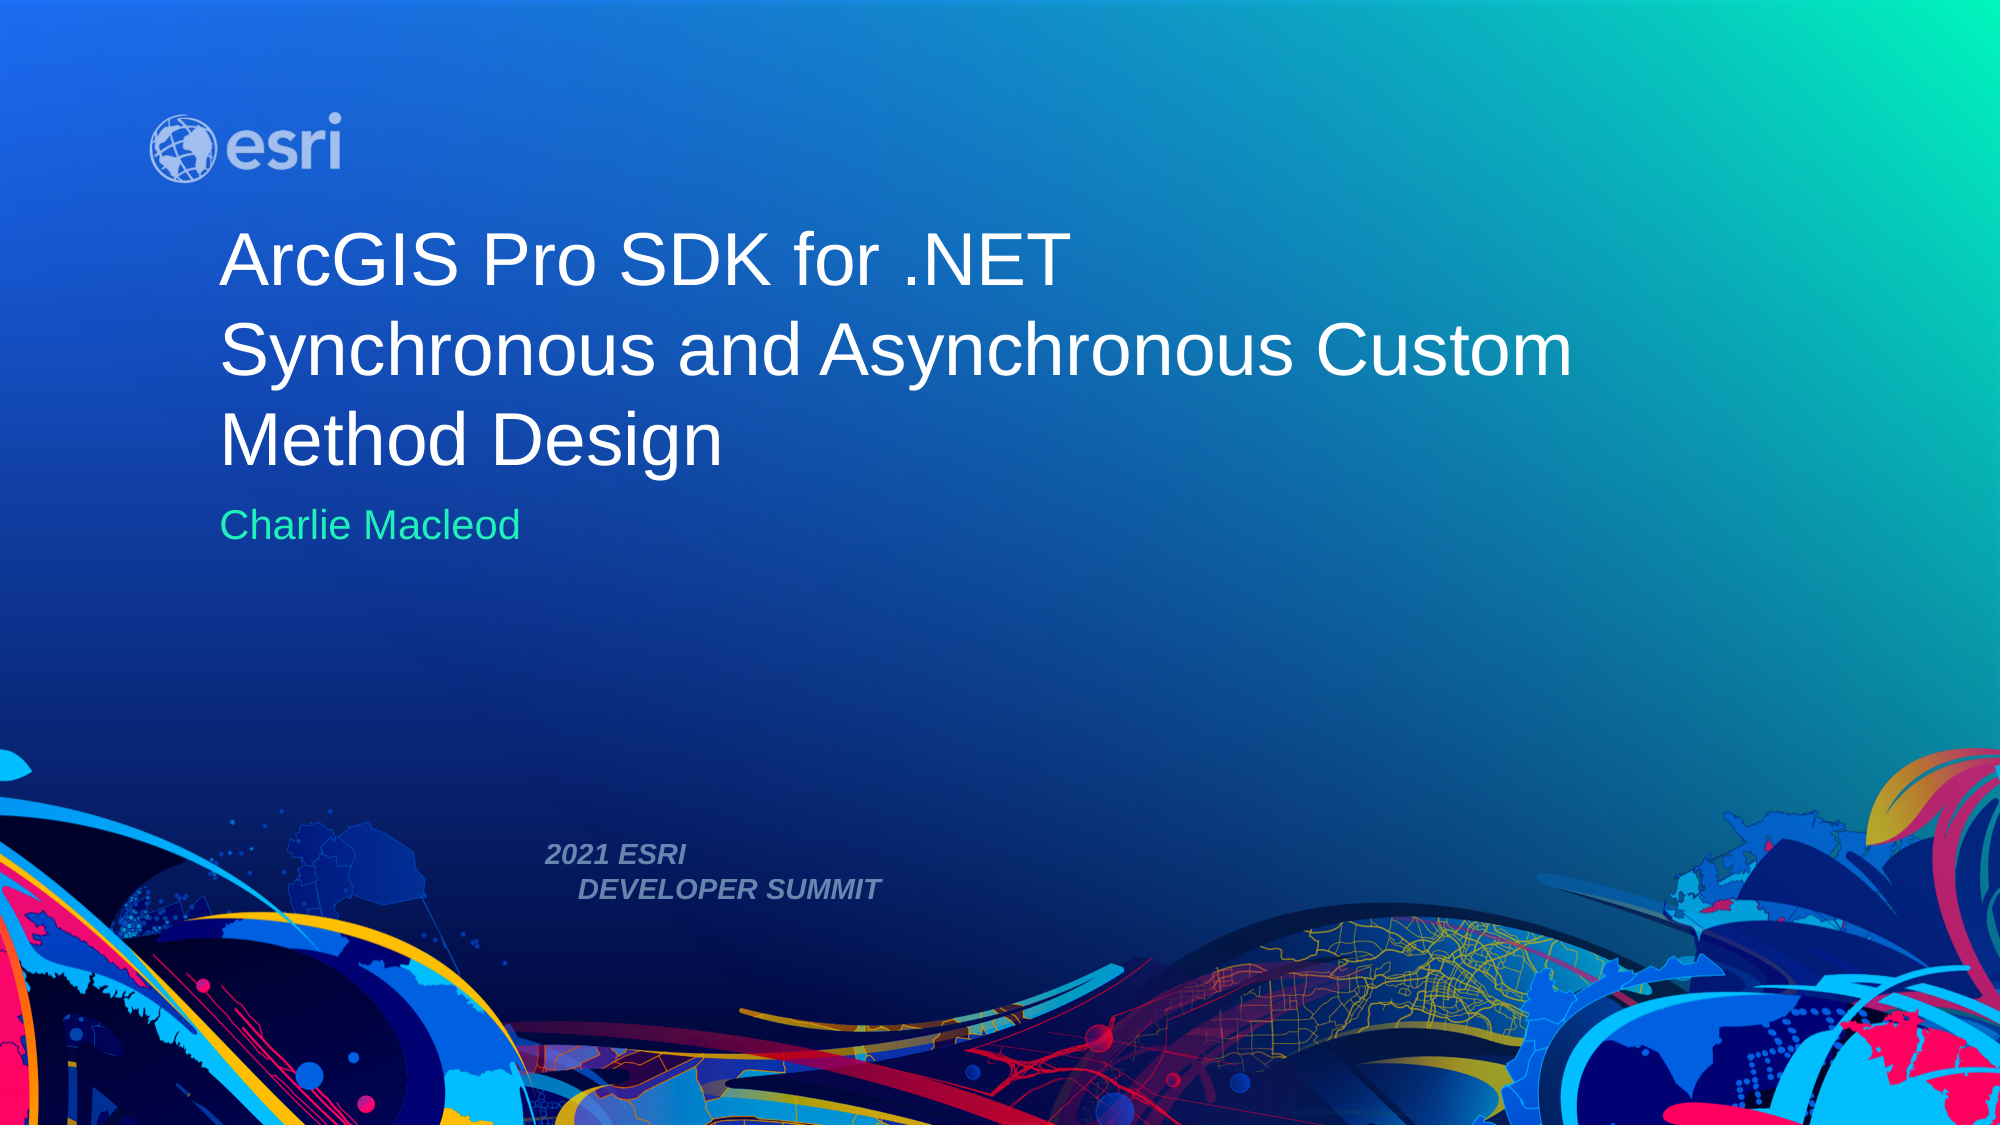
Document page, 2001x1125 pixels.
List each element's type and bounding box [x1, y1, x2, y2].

picture [146, 109, 343, 188]
text_box [0, 0, 2000, 1125]
